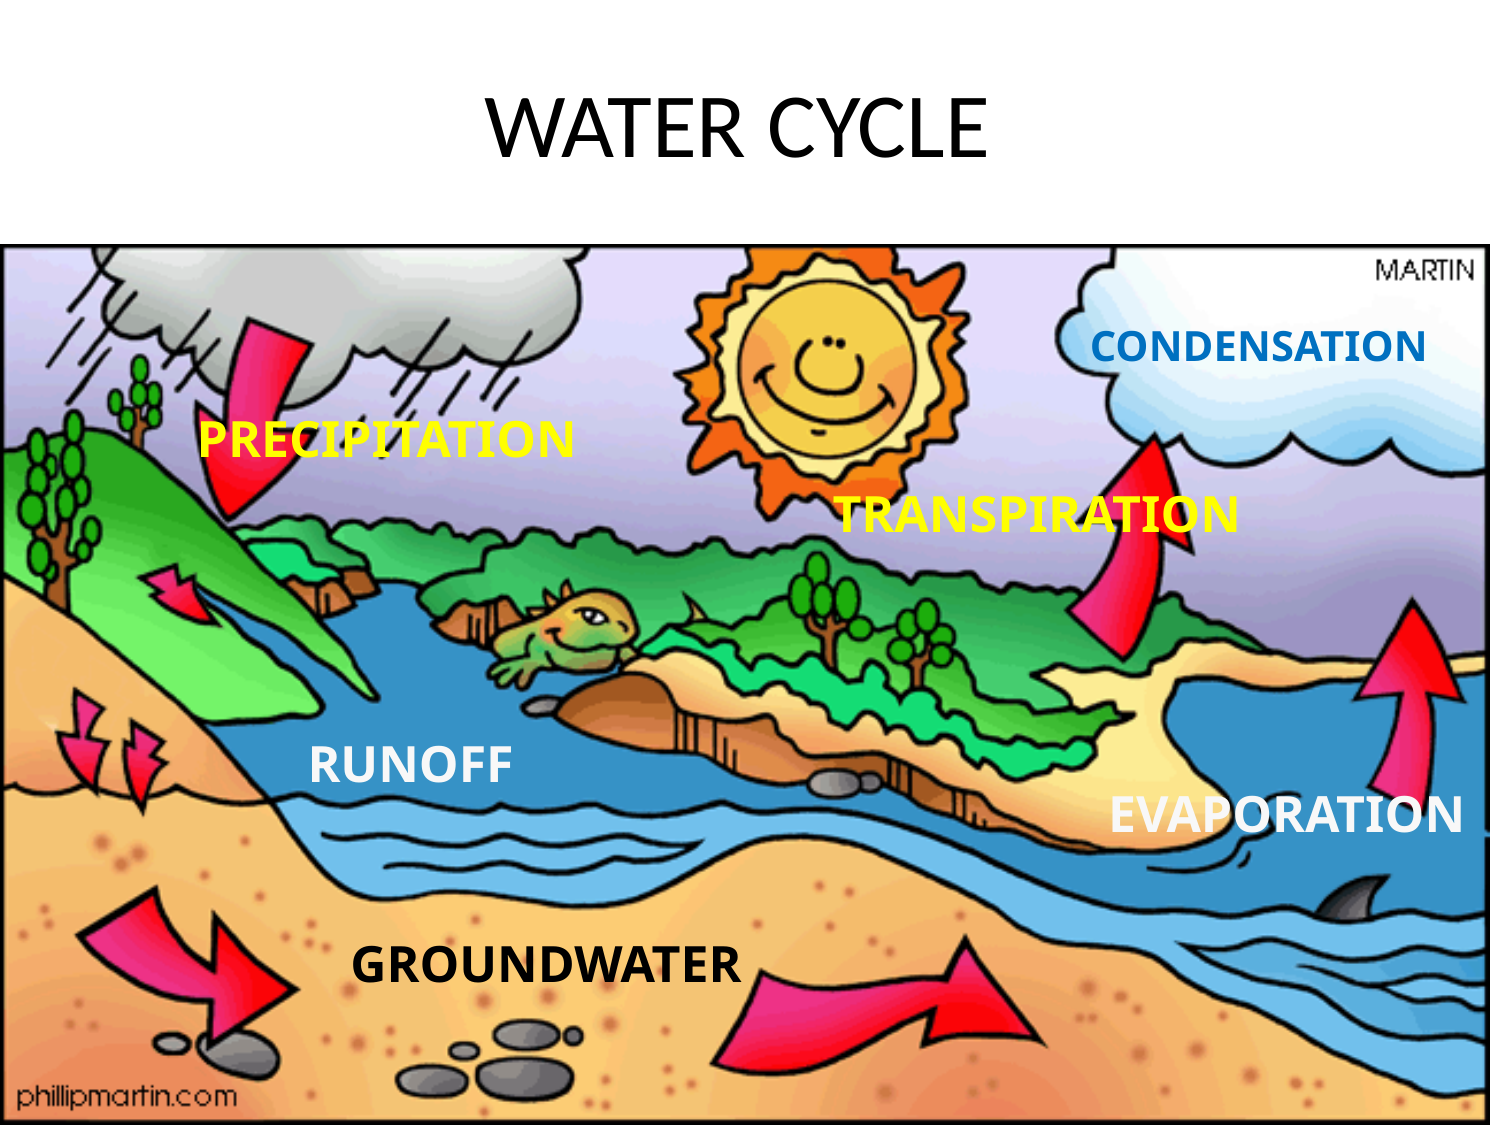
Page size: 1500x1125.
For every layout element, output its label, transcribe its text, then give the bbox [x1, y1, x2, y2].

title WATER CYCLE [99, 0, 1375, 242]
picture [0, 244, 1490, 1125]
